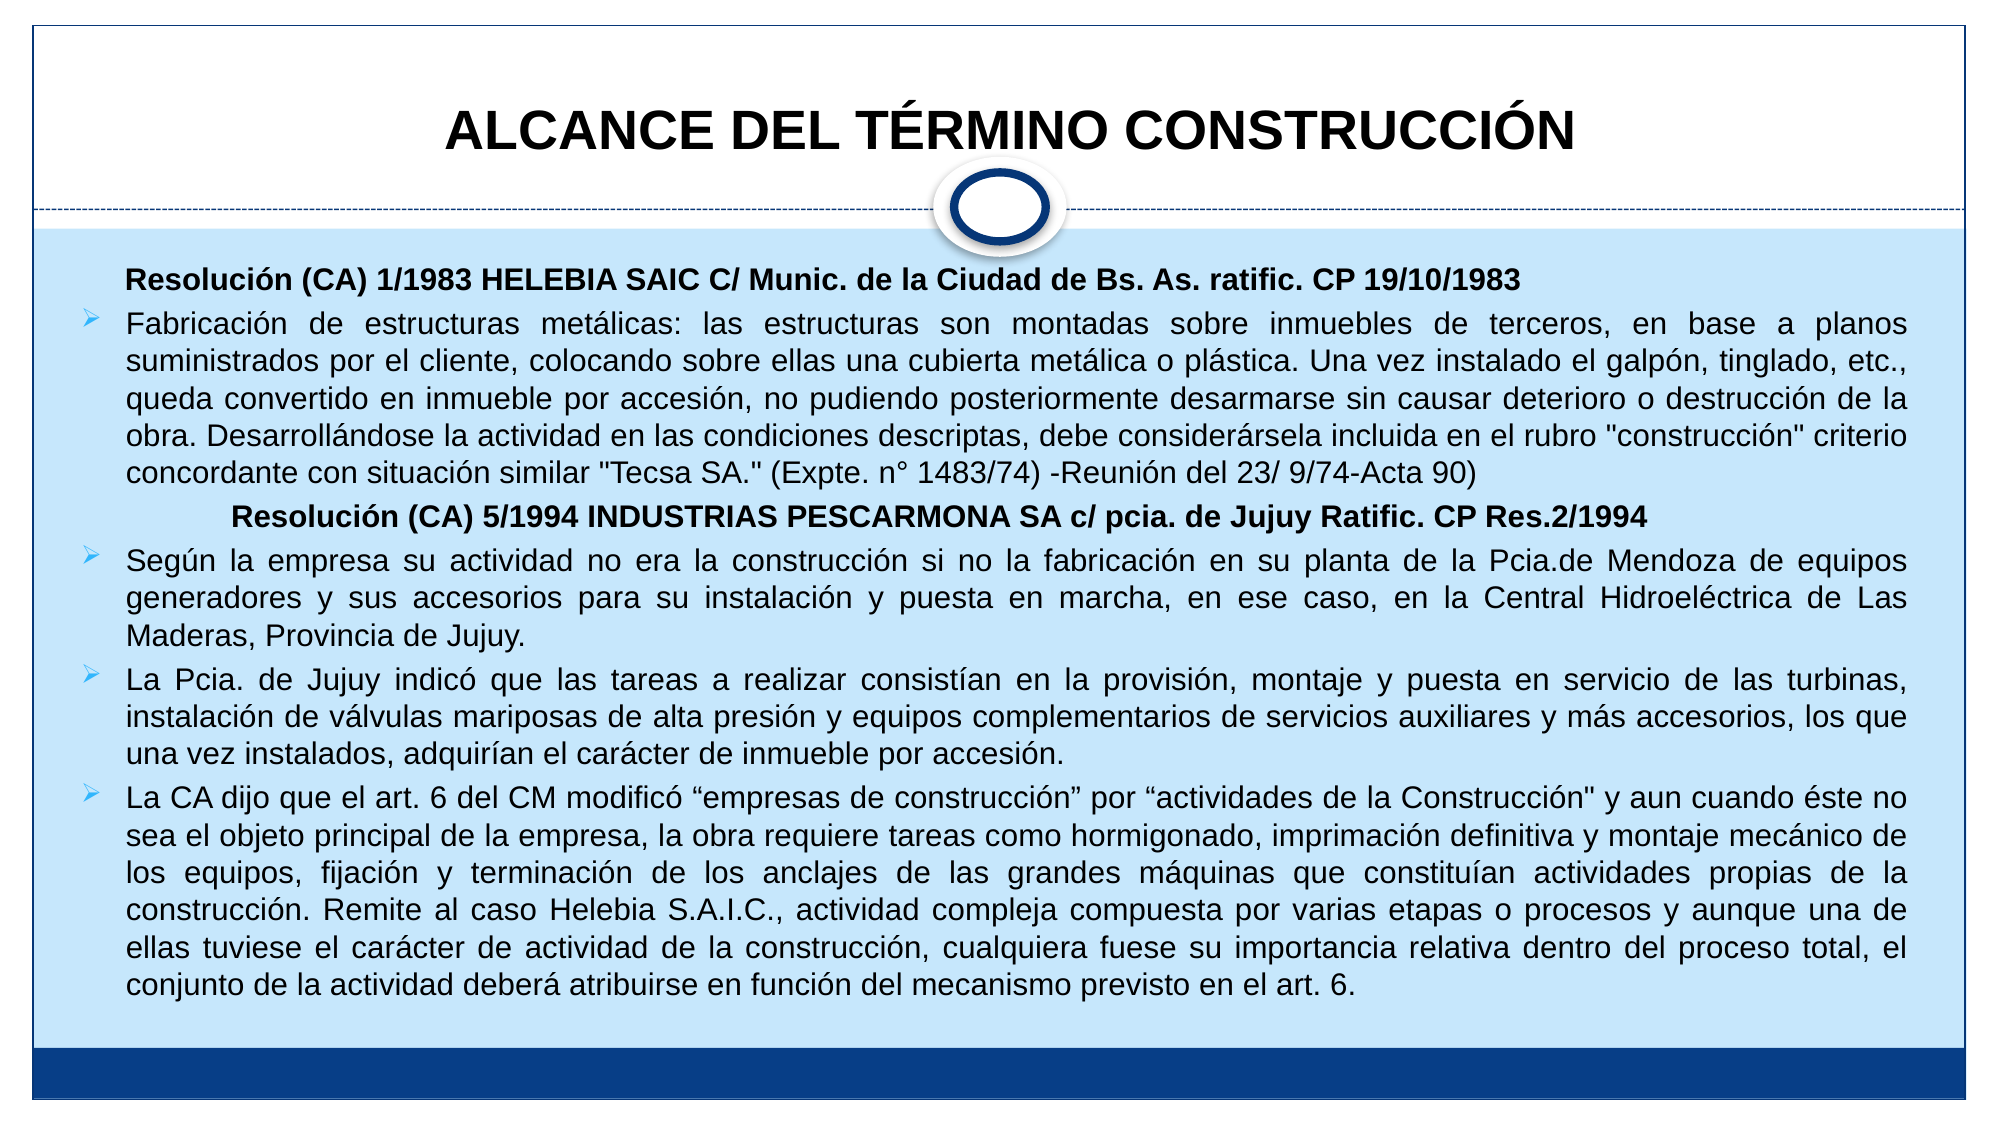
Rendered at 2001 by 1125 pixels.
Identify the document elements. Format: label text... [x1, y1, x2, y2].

title ALCANCE DEL TÉRMINO CONSTRUCCIÓN [324, 42, 1697, 169]
list Resolución (CA) 1/1983 HELEBIA SAIC C/ Munic. de la Ciudad de Bs. As. ratific. CP 19/10/1983 Fabricación de estructuras metálicas: las estructuras son montadas sobre inmuebles de terceros, en base a planos suministrados por el cliente, colocando sobre ellas una cubierta metálica o plástica. Una vez instalado el galpón, tinglado, etc., queda convertido en inmueble por accesión, no pudiendo posteriormente desarmarse sin causar deterioro o destrucción de la obra. Desarrollándose la actividad en las condiciones descriptas, debe considerársela incluida en el rubro "construcción" criterio concordante con situación similar "Tecsa SA." (Expte. n° 1483/74) -Reunión del 23/ 9/74-Acta 90) Resolución (CA) 5/1994 INDUSTRIAS PESCARMONA SA c/ pcia. de Jujuy Ratific. CP Res.2/1994 Según la empresa su actividad no era la construcción si no la fabricación en su planta de la Pcia.de Mendoza de equipos generadores y sus accesorios para su instalación y puesta en marcha, en ese caso, en la Central Hidroeléctrica de Las Maderas, Provincia de Jujuy. La Pcia. de Jujuy indicó que las tareas a realizar consistían en la provisión, montaje y puesta en servicio de las turbinas, instalación de válvulas mariposas de alta presión y equipos complementarios de servicios auxiliares y más accesorios, los que una vez instalados, adquirían el carácter de inmueble por accesión. La CA dijo que el art. 6 del CM modificó “empresas de construcción” por “actividades de la Construcción" y aun cuando éste no sea el objeto principal de la empresa, la obra requiere tareas como hormigonado, imprimación definitiva y montaje mecánico de los equipos, fijación y terminación de los anclajes de las grandes máquinas que constituían actividades propias de la construcción. Remite al caso Helebia S.A.I.C., actividad compleja compuesta por varias etapas o procesos y aunque una de ellas tuviese el carácter de actividad de la construcción, cualquiera fuese su importancia relativa dentro del proceso total, el conjunto de la actividad deberá atribuirse en función del mecanismo previsto en el art. 6. [66, 208, 1926, 1047]
